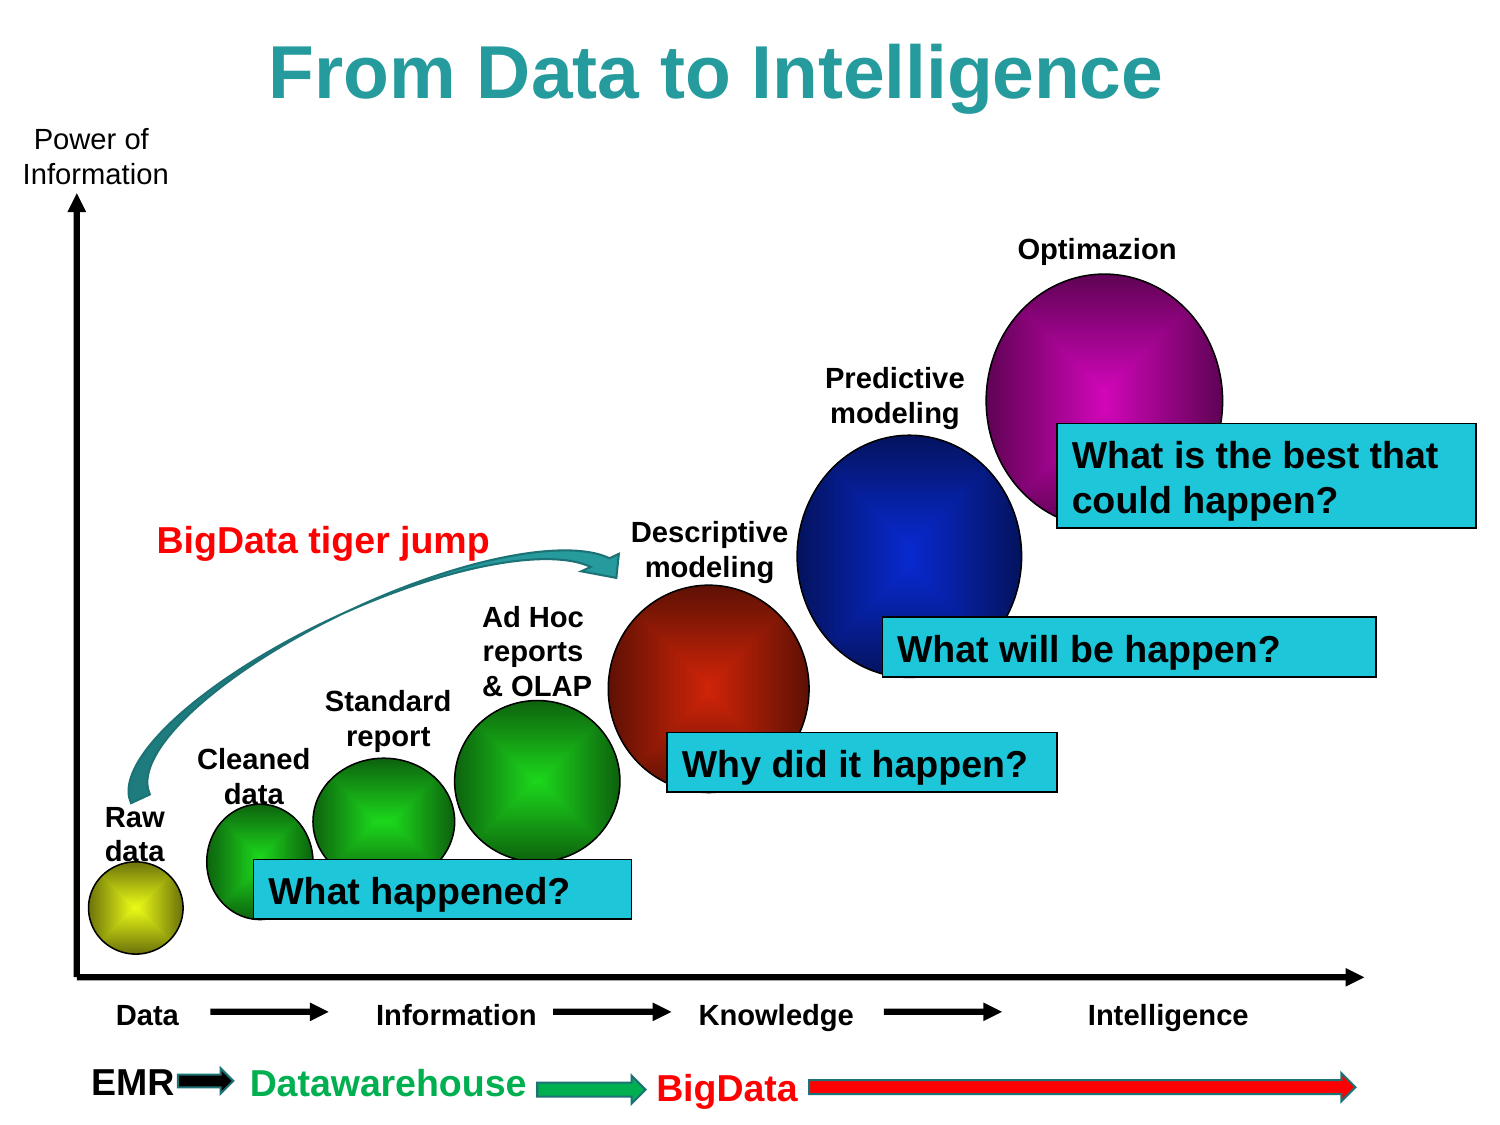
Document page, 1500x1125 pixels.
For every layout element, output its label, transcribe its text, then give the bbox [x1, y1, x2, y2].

text_box [536, 1073, 648, 1107]
text_box Datawarehouse [235, 1051, 542, 1112]
text_box [808, 1070, 1357, 1104]
text_box EMR [76, 1050, 190, 1111]
text_box [176, 1065, 235, 1097]
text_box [3, 16, 1476, 1039]
text_box BigData [641, 1056, 813, 1117]
